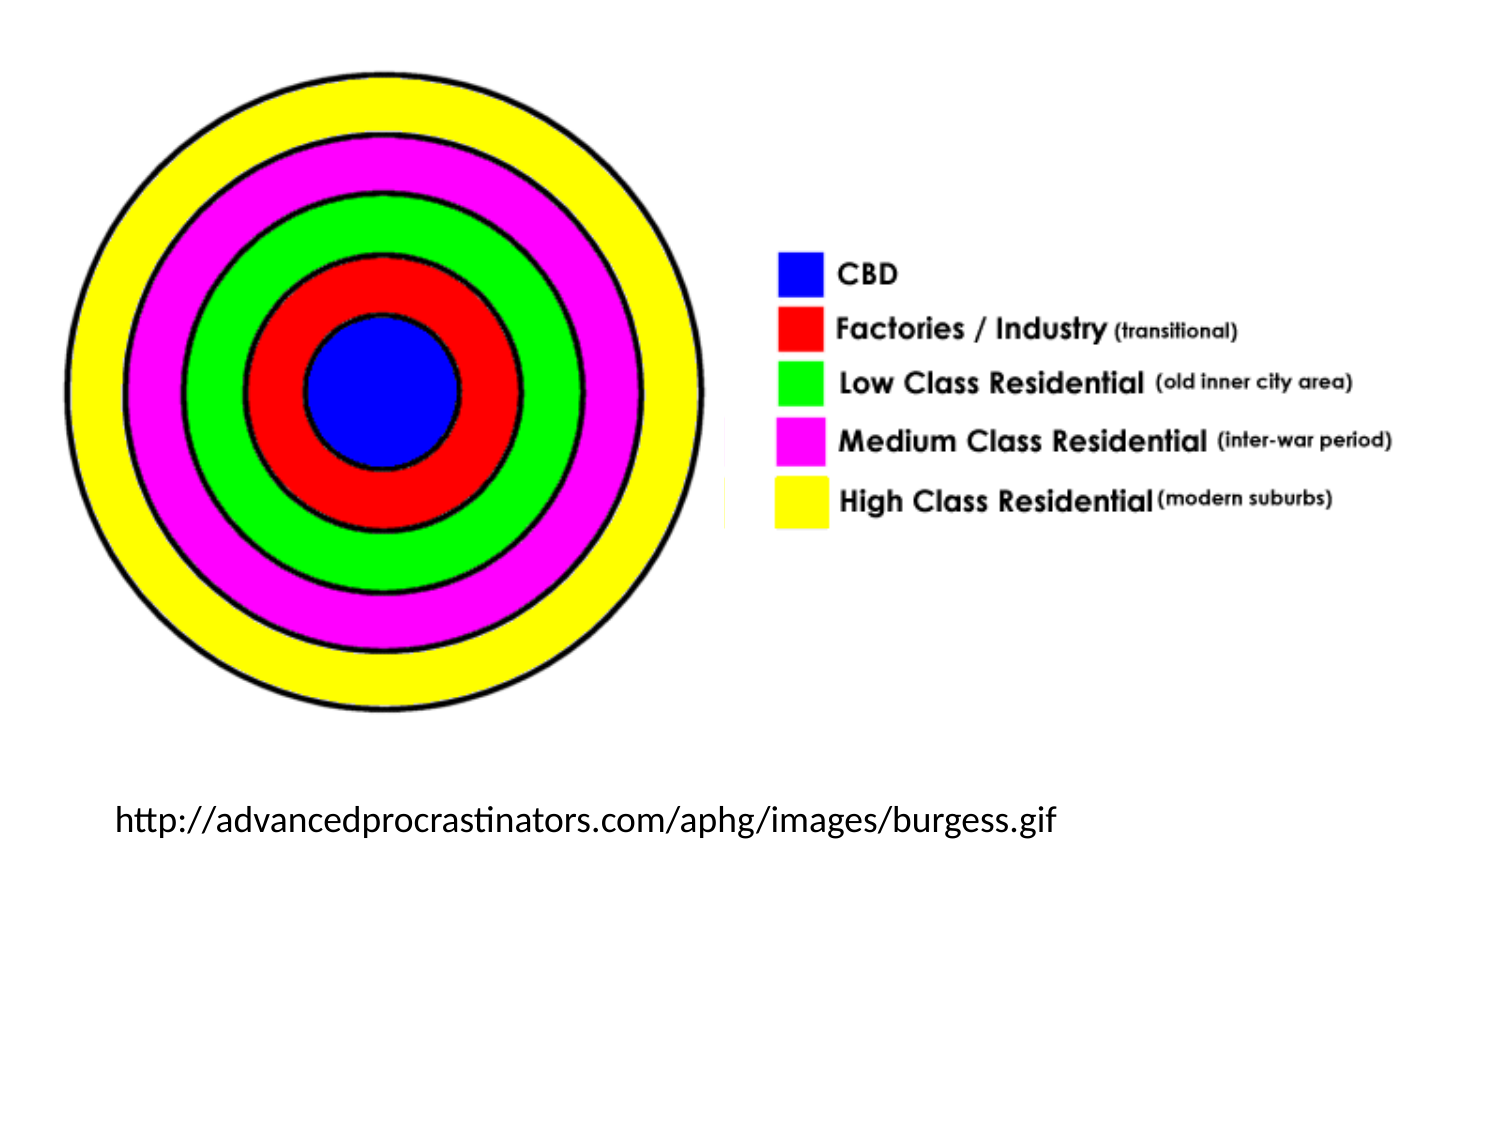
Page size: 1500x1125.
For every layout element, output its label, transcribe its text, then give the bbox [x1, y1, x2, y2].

picture [49, 37, 726, 788]
picture [762, 224, 1413, 588]
text_box http://advancedprocrastinators.com/aphg/images/burgess.gif [99, 787, 1188, 848]
